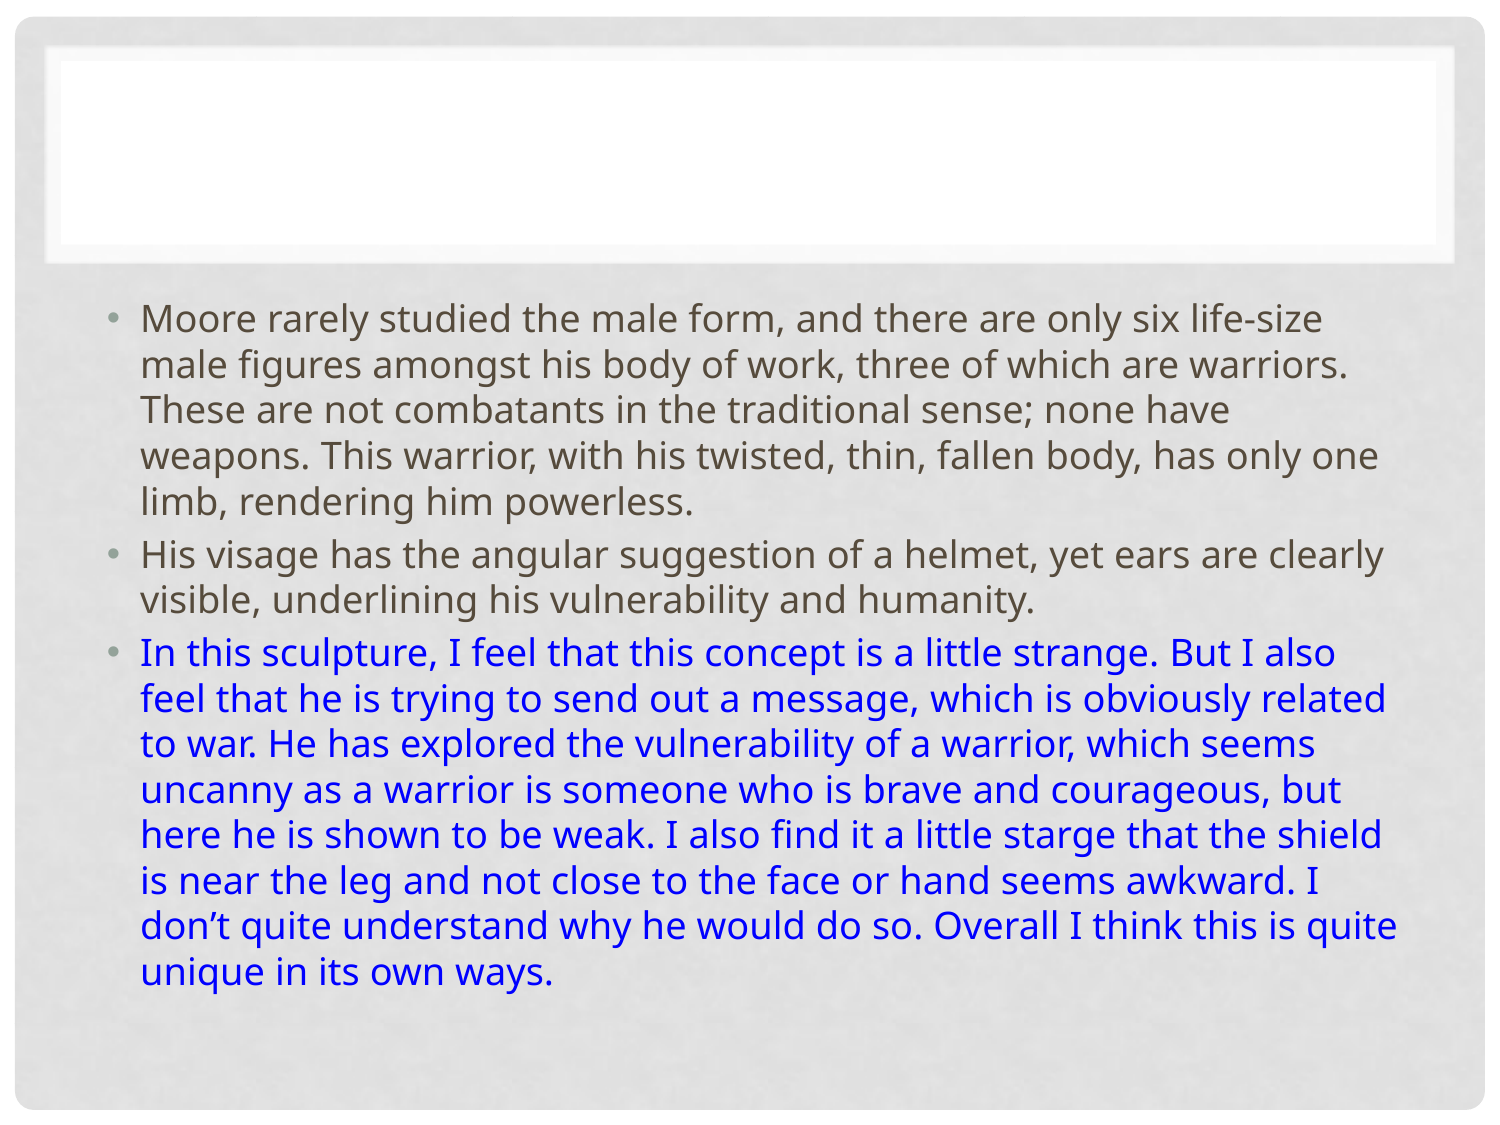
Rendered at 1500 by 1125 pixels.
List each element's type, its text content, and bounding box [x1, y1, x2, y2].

list Moore rarely studied the male form, and there are only six life-size male figures amongst his body of work, three of which are warriors. These are not combatants in the traditional sense; none have weapons. This warrior, with his twisted, thin, fallen body, has only one limb, rendering him powerless. His visage has the angular suggestion of a helmet, yet ears are clearly visible, underlining his vulnerability and humanity. In this sculpture, I feel that this concept is a little strange. But I also feel that he is trying to send out a message, which is obviously related to war. He has explored the vulnerability of a warrior, which seems uncanny as a warrior is someone who is brave and courageous, but here he is shown to be weak. I also find it a little starge that the shield is near the leg and not close to the face or hand seems awkward. I don’t quite understand why he would do so. Overall I think this is quite unique in its own ways. [75, 287, 1425, 1005]
